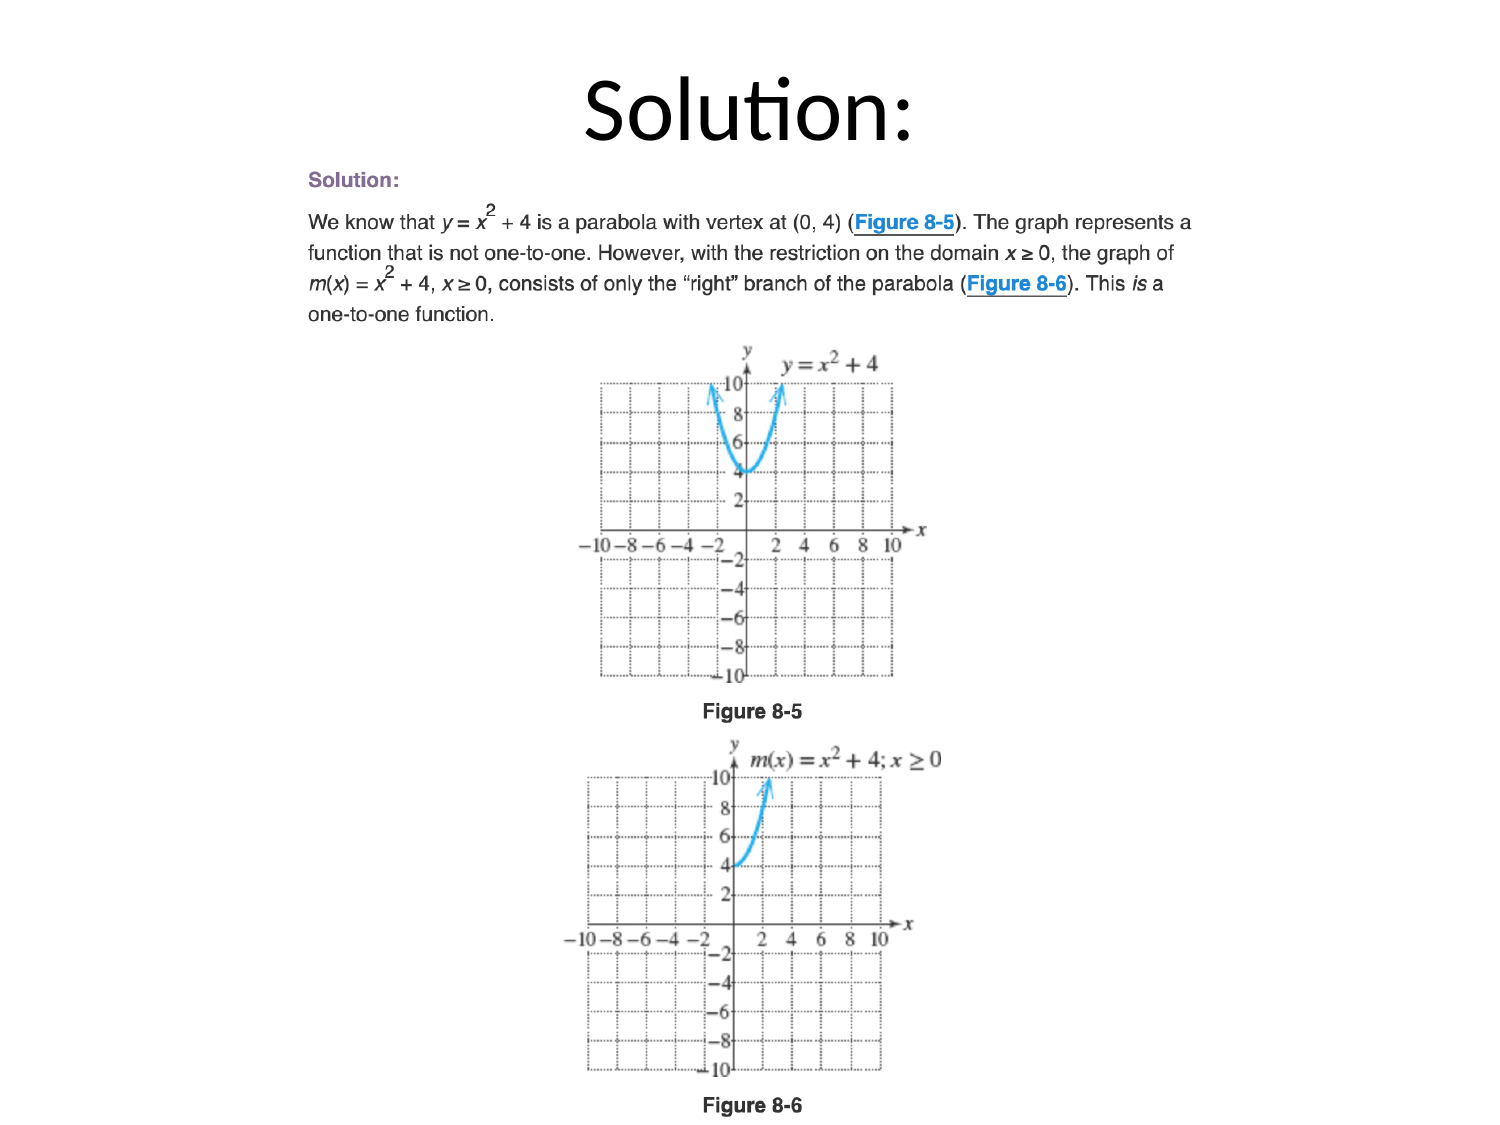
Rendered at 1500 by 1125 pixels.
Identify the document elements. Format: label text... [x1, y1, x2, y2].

title Solution: [75, 9, 1425, 160]
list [0, 161, 1500, 1125]
